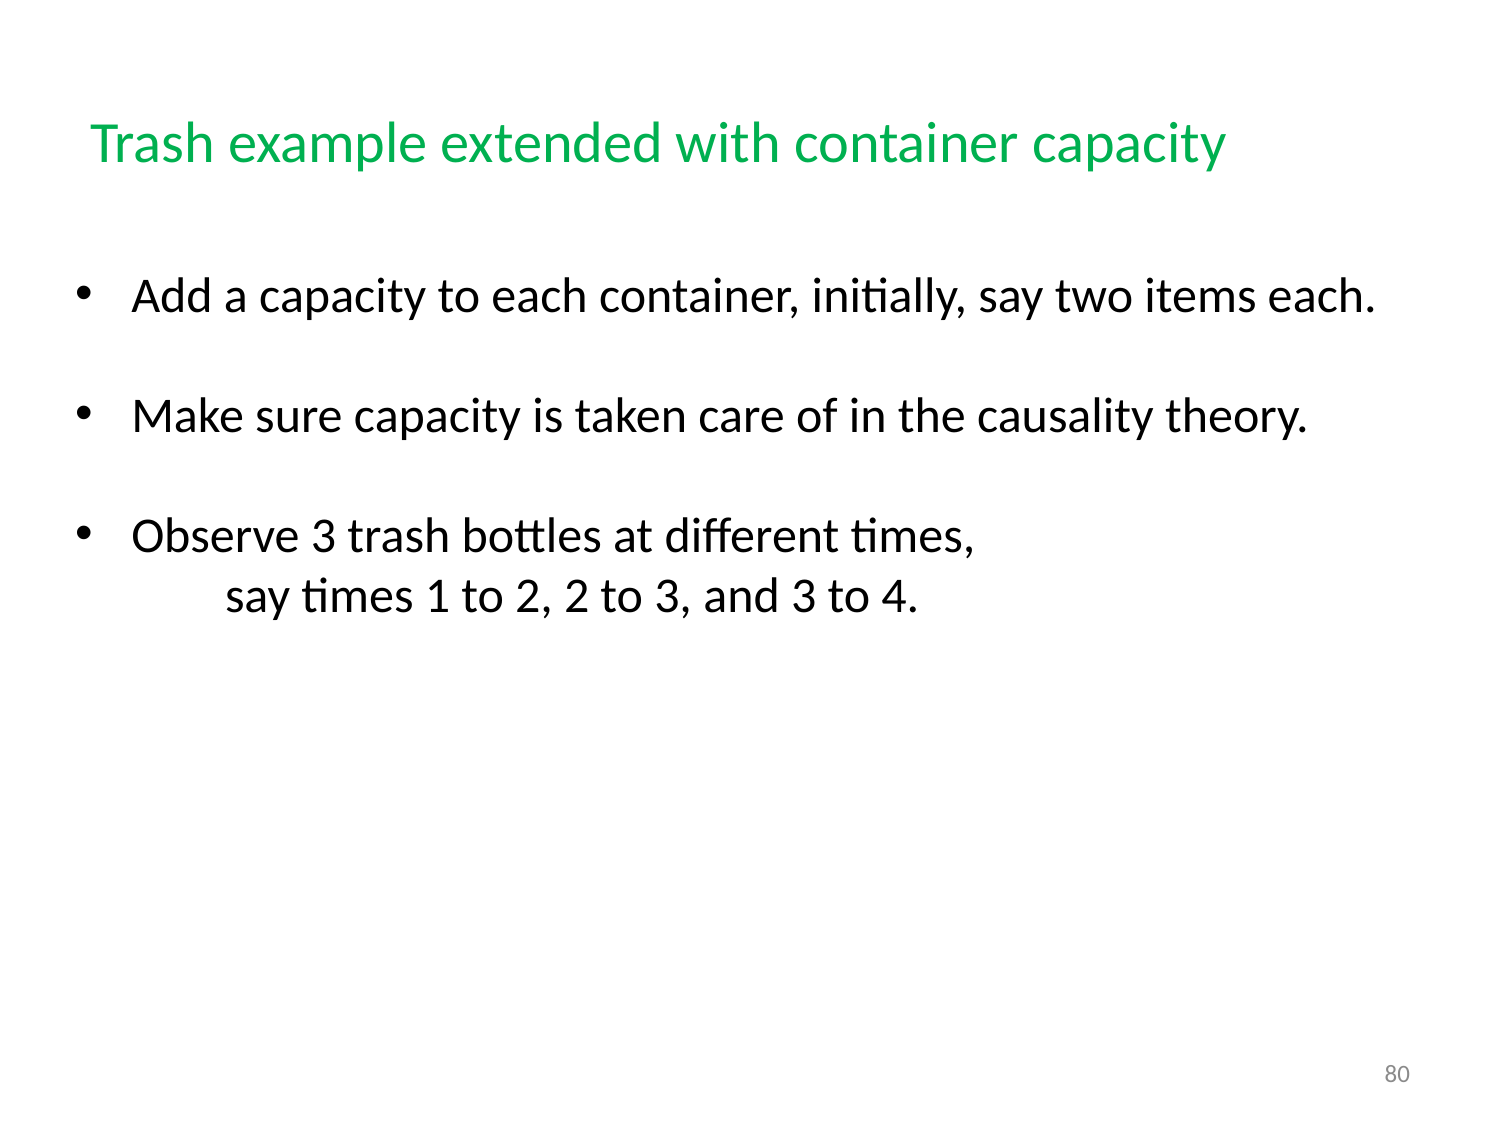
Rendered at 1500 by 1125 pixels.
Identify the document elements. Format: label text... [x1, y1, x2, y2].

title Trash example extended with container capacity [75, 45, 1425, 233]
list Add a capacity to each container, initially, say two items each. Make sure capacity is taken care of in the causality theory. Observe 3 trash bottles at different times, say times 1 to 2, 2 to 3, and 3 to 4. [75, 262, 1425, 1005]
slide_number 80 [1074, 1042, 1425, 1103]
